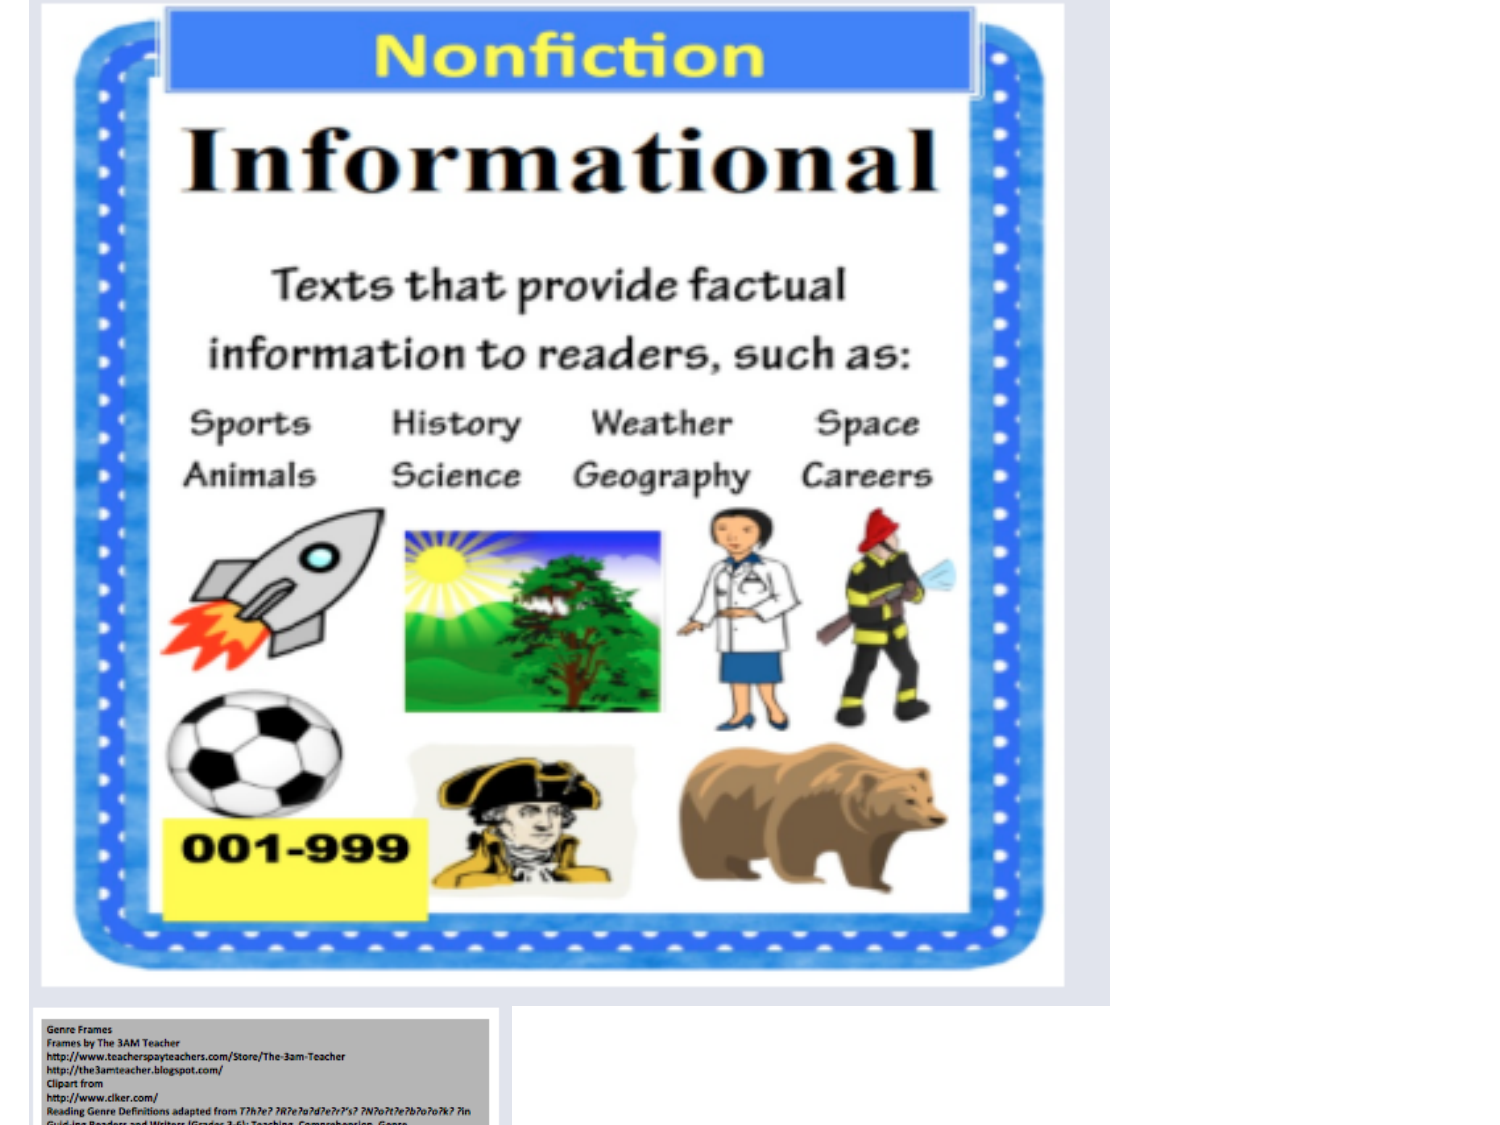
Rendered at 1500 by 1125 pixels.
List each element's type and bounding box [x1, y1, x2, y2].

picture [29, 0, 1110, 1125]
